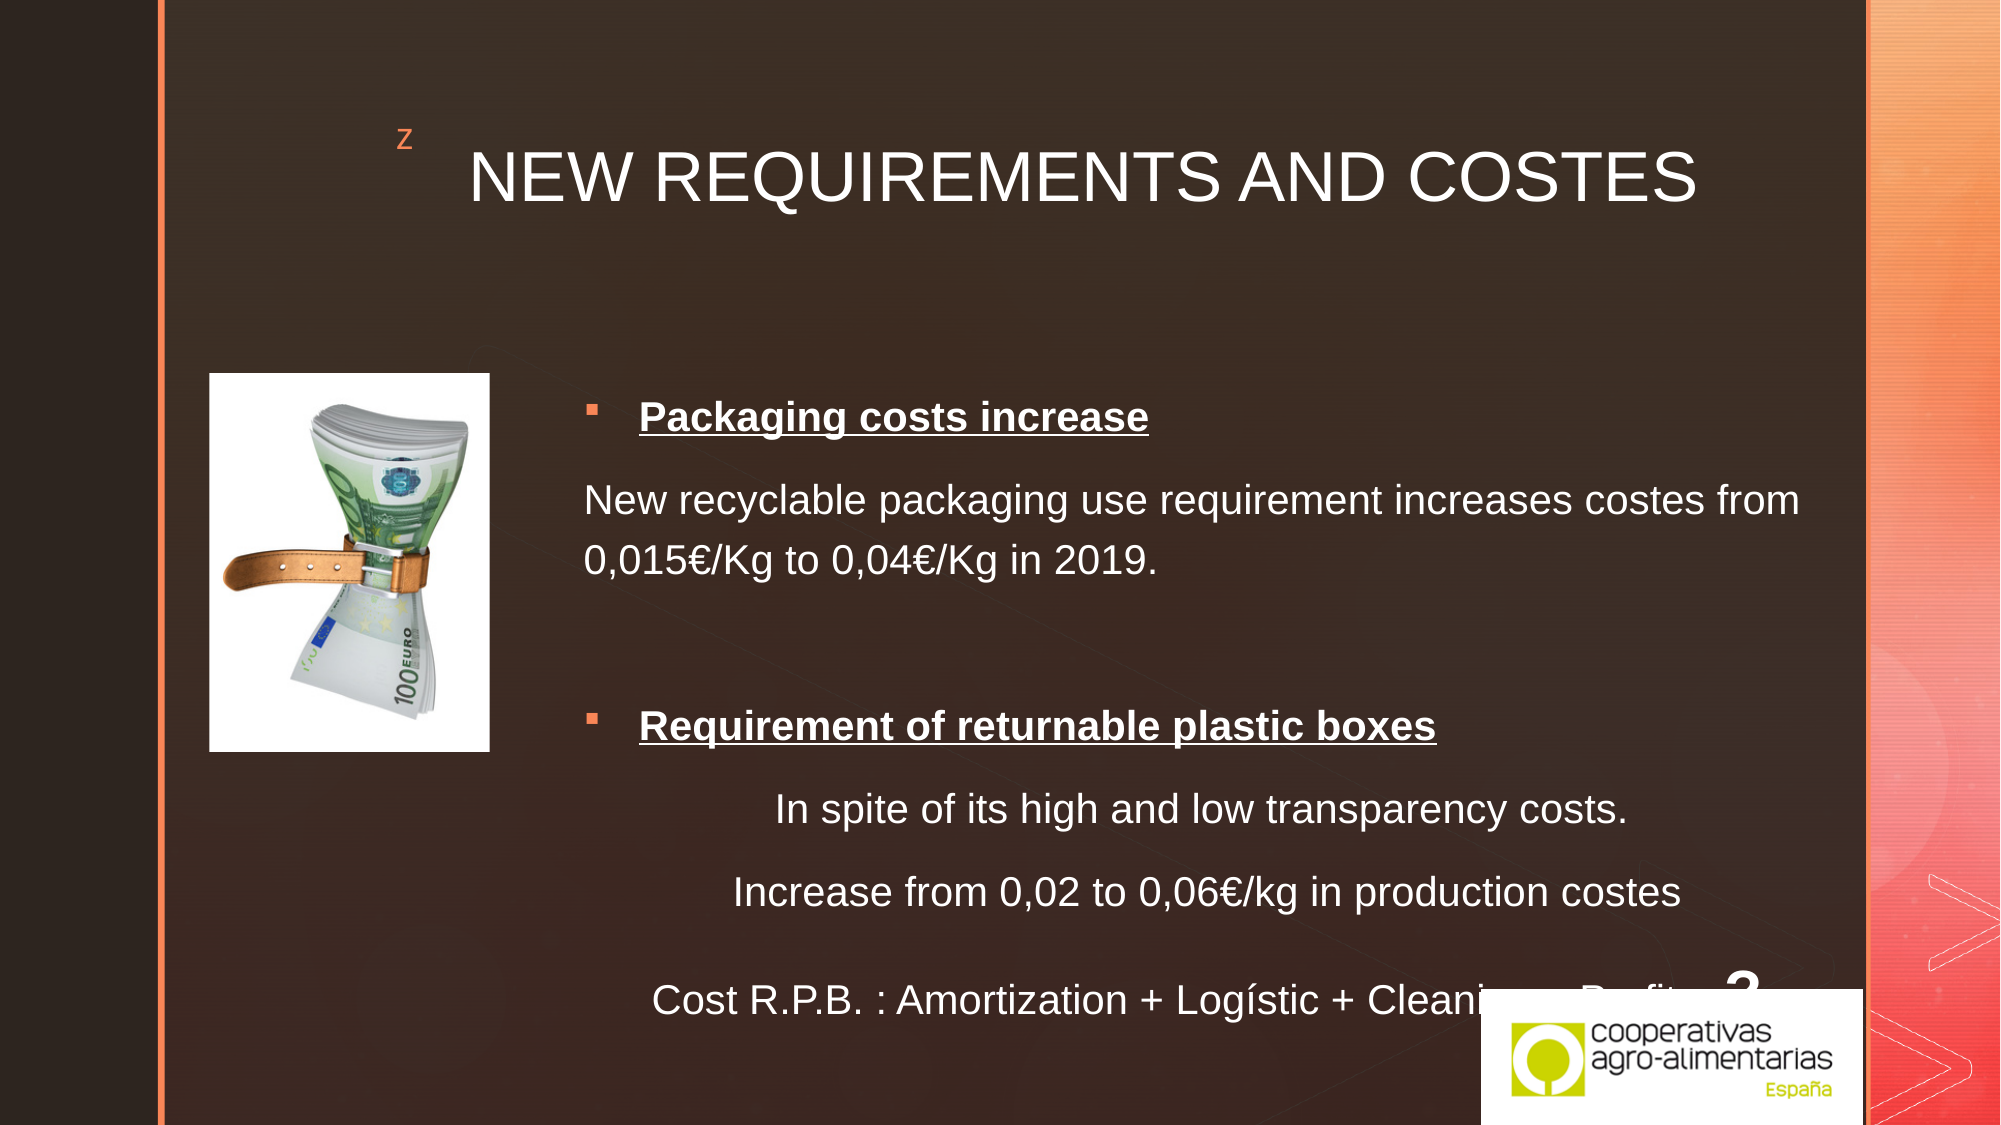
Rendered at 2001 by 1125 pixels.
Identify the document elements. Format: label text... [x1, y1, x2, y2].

picture [209, 373, 490, 752]
title NEW REQUIREMENTS AND COSTES [428, 132, 1734, 310]
list Packaging costs increase New recyclable packaging use requirement increases costes from 0,015€/Kg to 0,04€/Kg in 2019. Requirement of returnable plastic boxes In spite of its high and low transparency costs. Increase from 0,02 to 0,06€/kg in production costes Cost R.P.B. : Amortization + Logístic + Cleaning + Profit + ? [567, 372, 1847, 1086]
picture [1480, 989, 1863, 1125]
picture [1871, 0, 2001, 1125]
